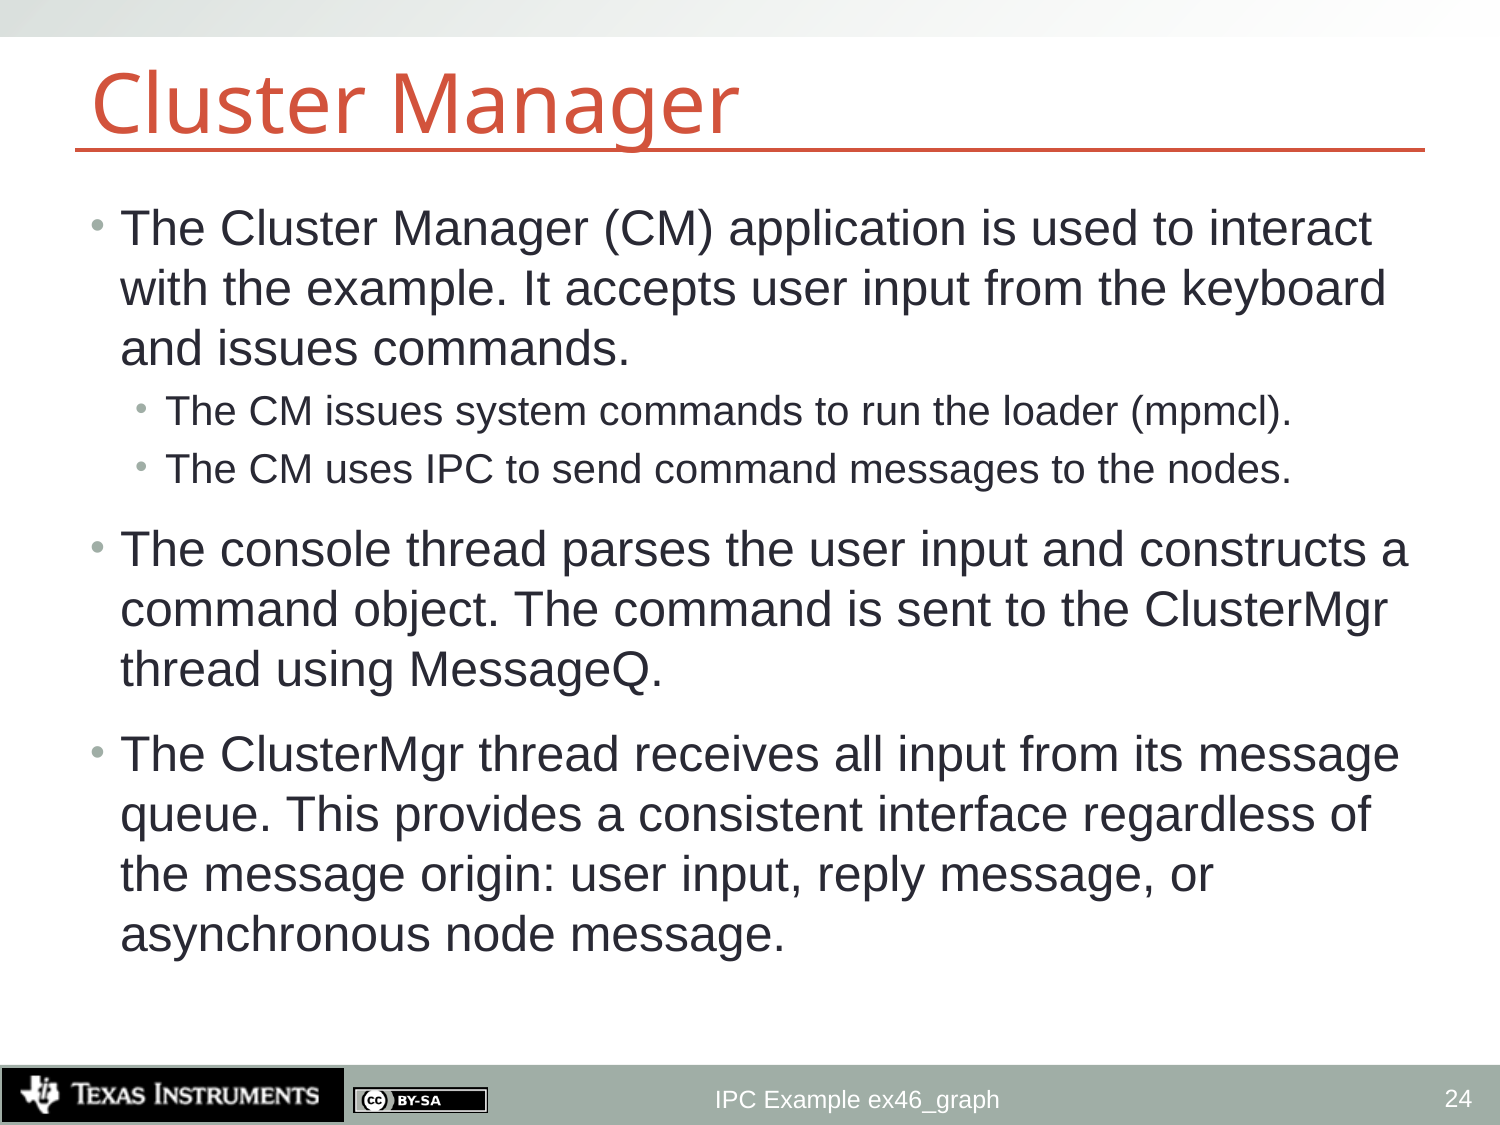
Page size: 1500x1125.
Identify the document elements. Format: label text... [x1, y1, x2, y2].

title Cluster Manager [75, 37, 1425, 163]
slide_number 24 [1400, 1071, 1488, 1125]
footer IPC Example ex46_graph [699, 1071, 1200, 1125]
list The Cluster Manager (CM) application is used to interact with the example. It accepts user input from the keyboard and issues commands. The CM issues system commands to run the loader (mpmcl). The CM uses IPC to send command messages to the nodes. The console thread parses the user input and constructs a command object. The command is sent to the ClusterMgr thread using MessageQ. The ClusterMgr thread receives all input from its message queue. This provides a consistent interface regardless of the message origin: user input, reply message, or asynchronous node message. [75, 187, 1425, 988]
picture [353, 1087, 488, 1113]
picture [2, 1068, 344, 1122]
